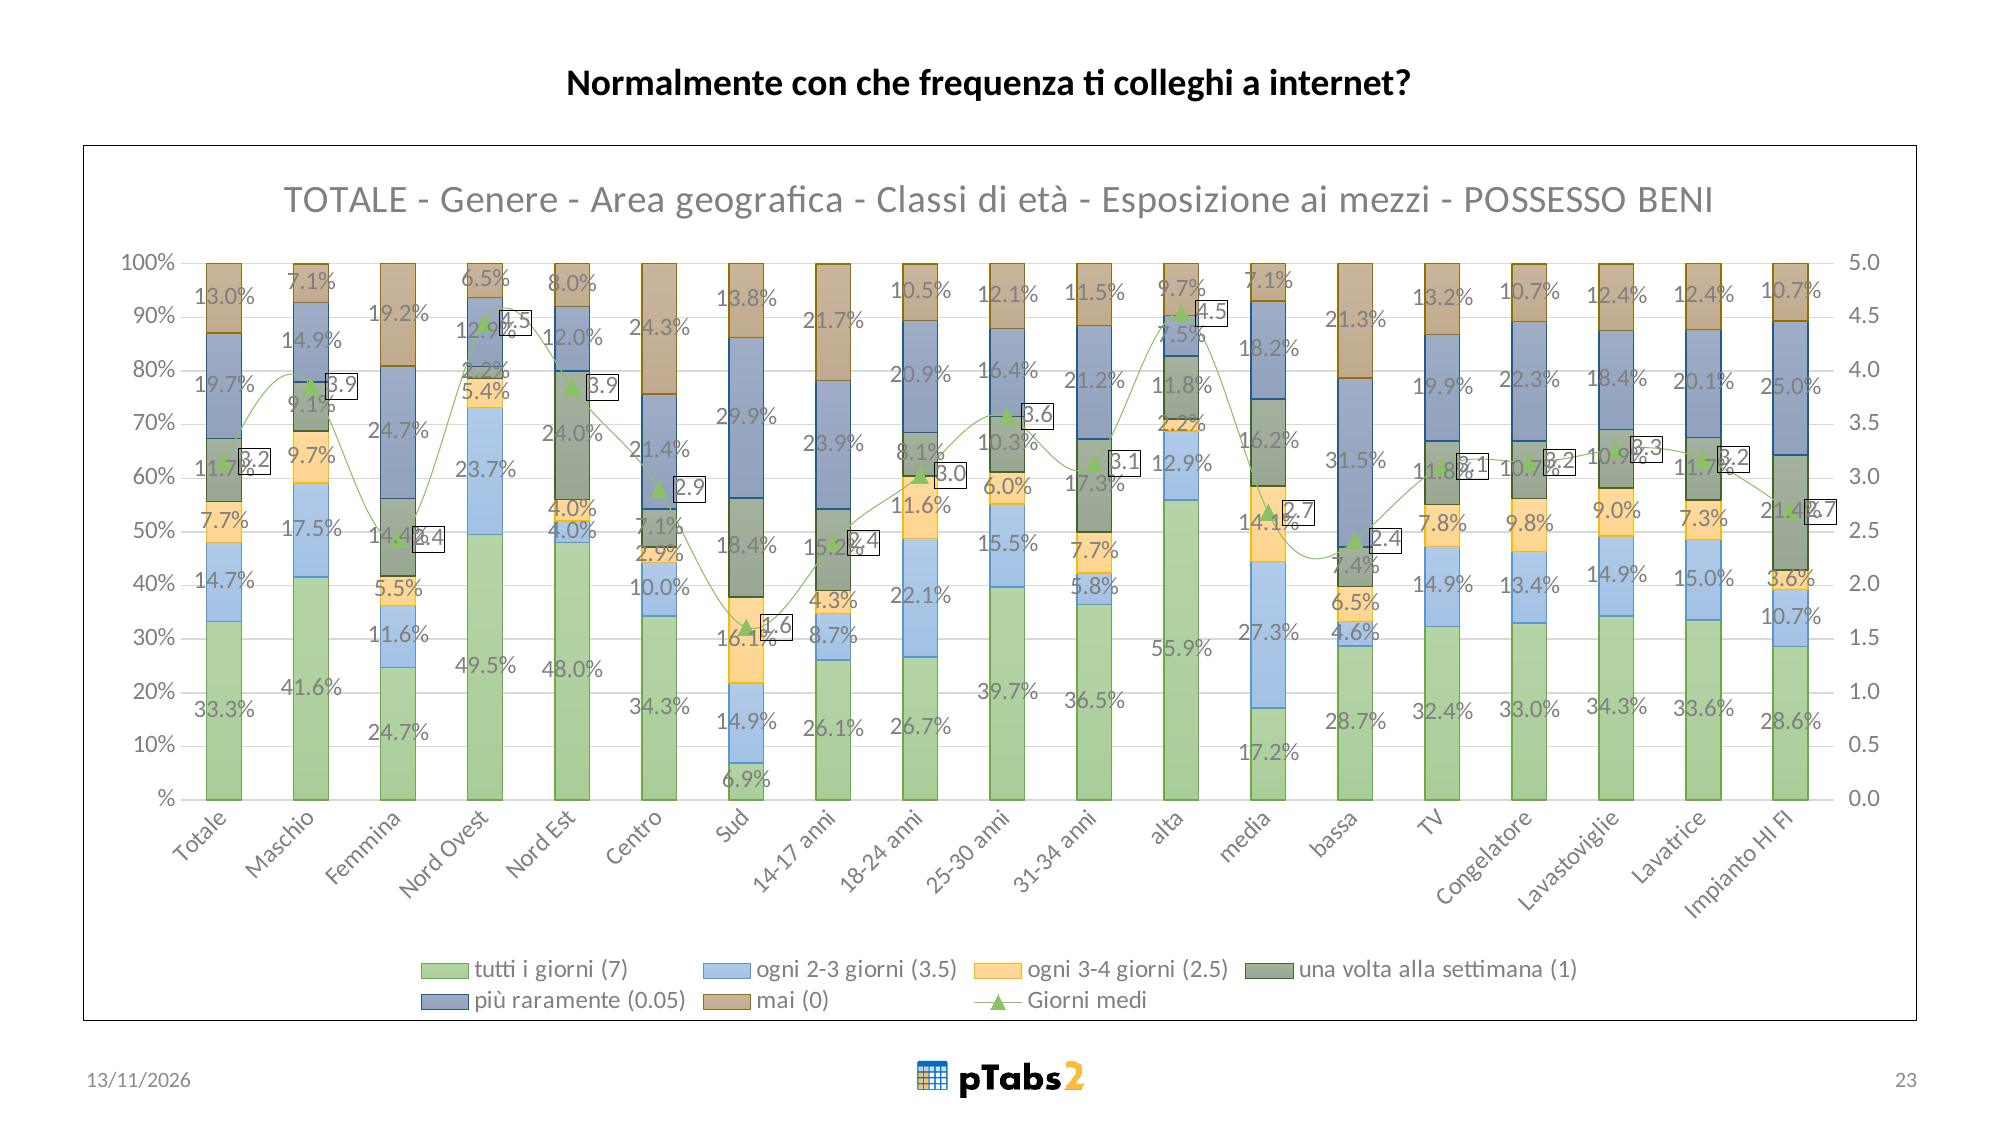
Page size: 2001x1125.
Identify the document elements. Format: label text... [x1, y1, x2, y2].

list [913, 1058, 1087, 1100]
title Normalmente con che frequenza ti colleghi a internet? [104, 52, 1875, 115]
slide_number 23 [1482, 1055, 1933, 1103]
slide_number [70, 1055, 512, 1103]
chart [83, 145, 1917, 1021]
